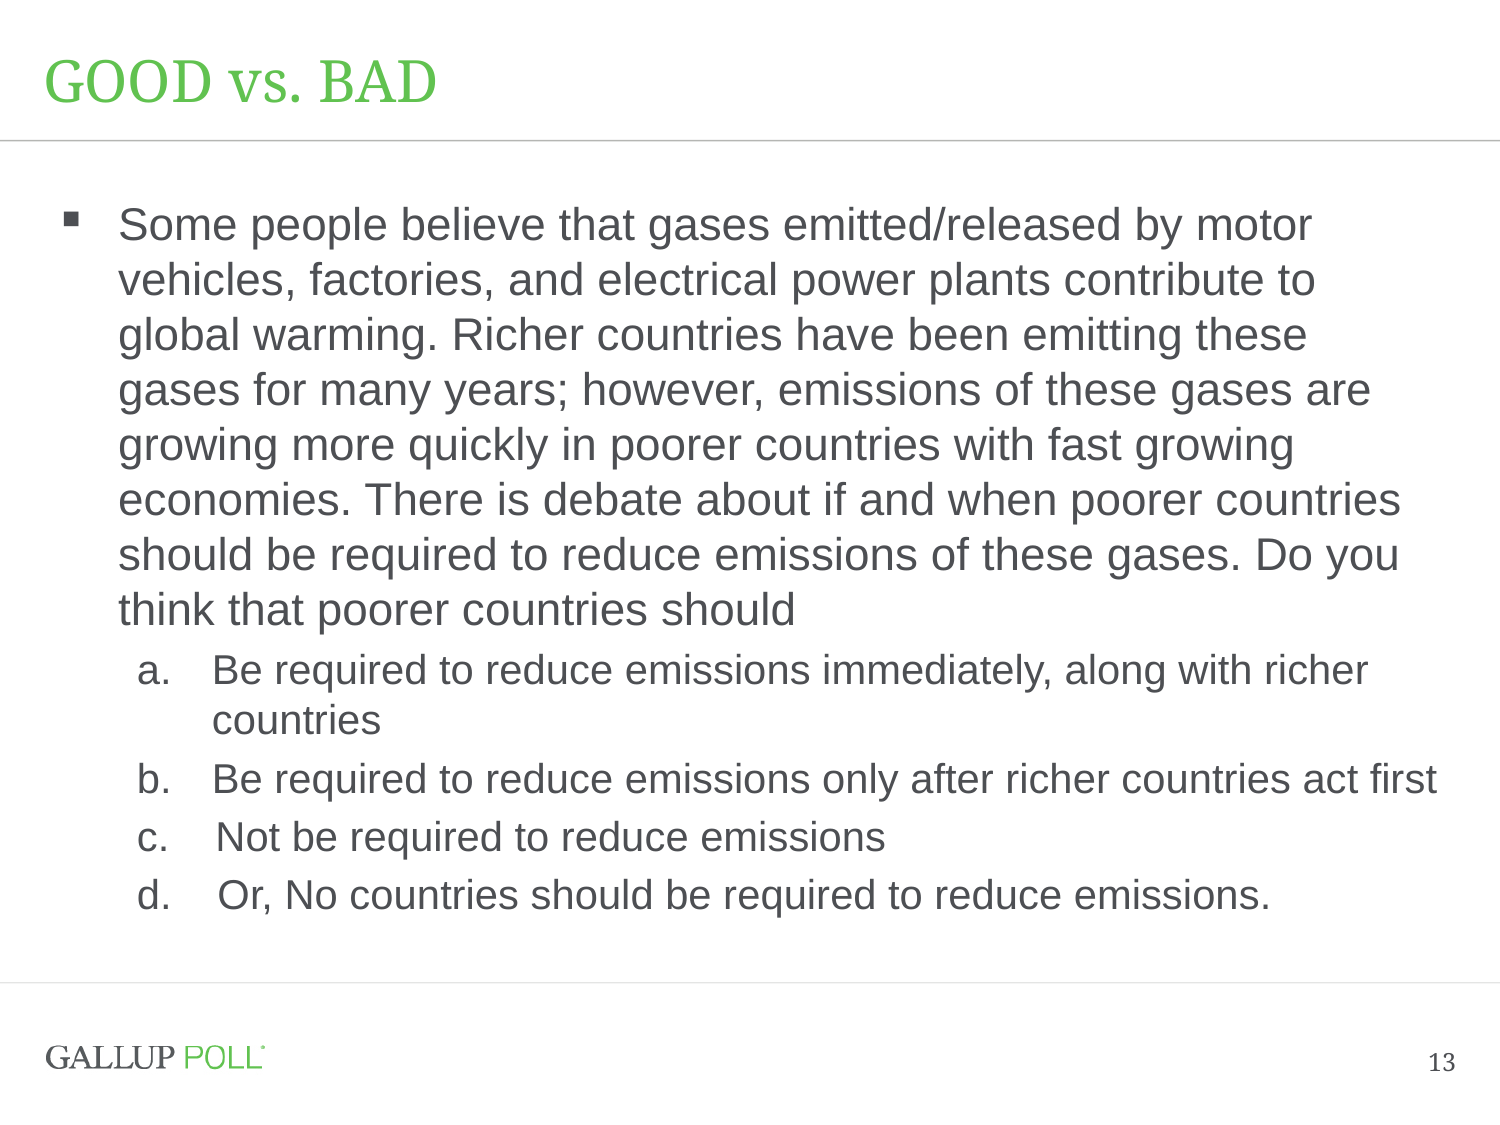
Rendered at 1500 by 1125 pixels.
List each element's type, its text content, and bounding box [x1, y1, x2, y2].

picture [0, 984, 1500, 1125]
list Some people believe that gases emitted/released by motor vehicles, factories, and electrical power plants contribute to global warming. Richer countries have been emitting these gases for many years; however, emissions of these gases are growing more quickly in poorer countries with fast growing economies. There is debate about if and when poorer countries should be required to reduce emissions of these gases. Do you think that poorer countries should Be required to reduce emissions immediately, along with richer countries Be required to reduce emissions only after richer countries act first c. Not be required to reduce emissions d. Or, No countries should be required to reduce emissions. [46, 187, 1454, 949]
title GOOD vs. BAD [27, 30, 1461, 127]
slide_number 13 [1120, 1038, 1472, 1117]
